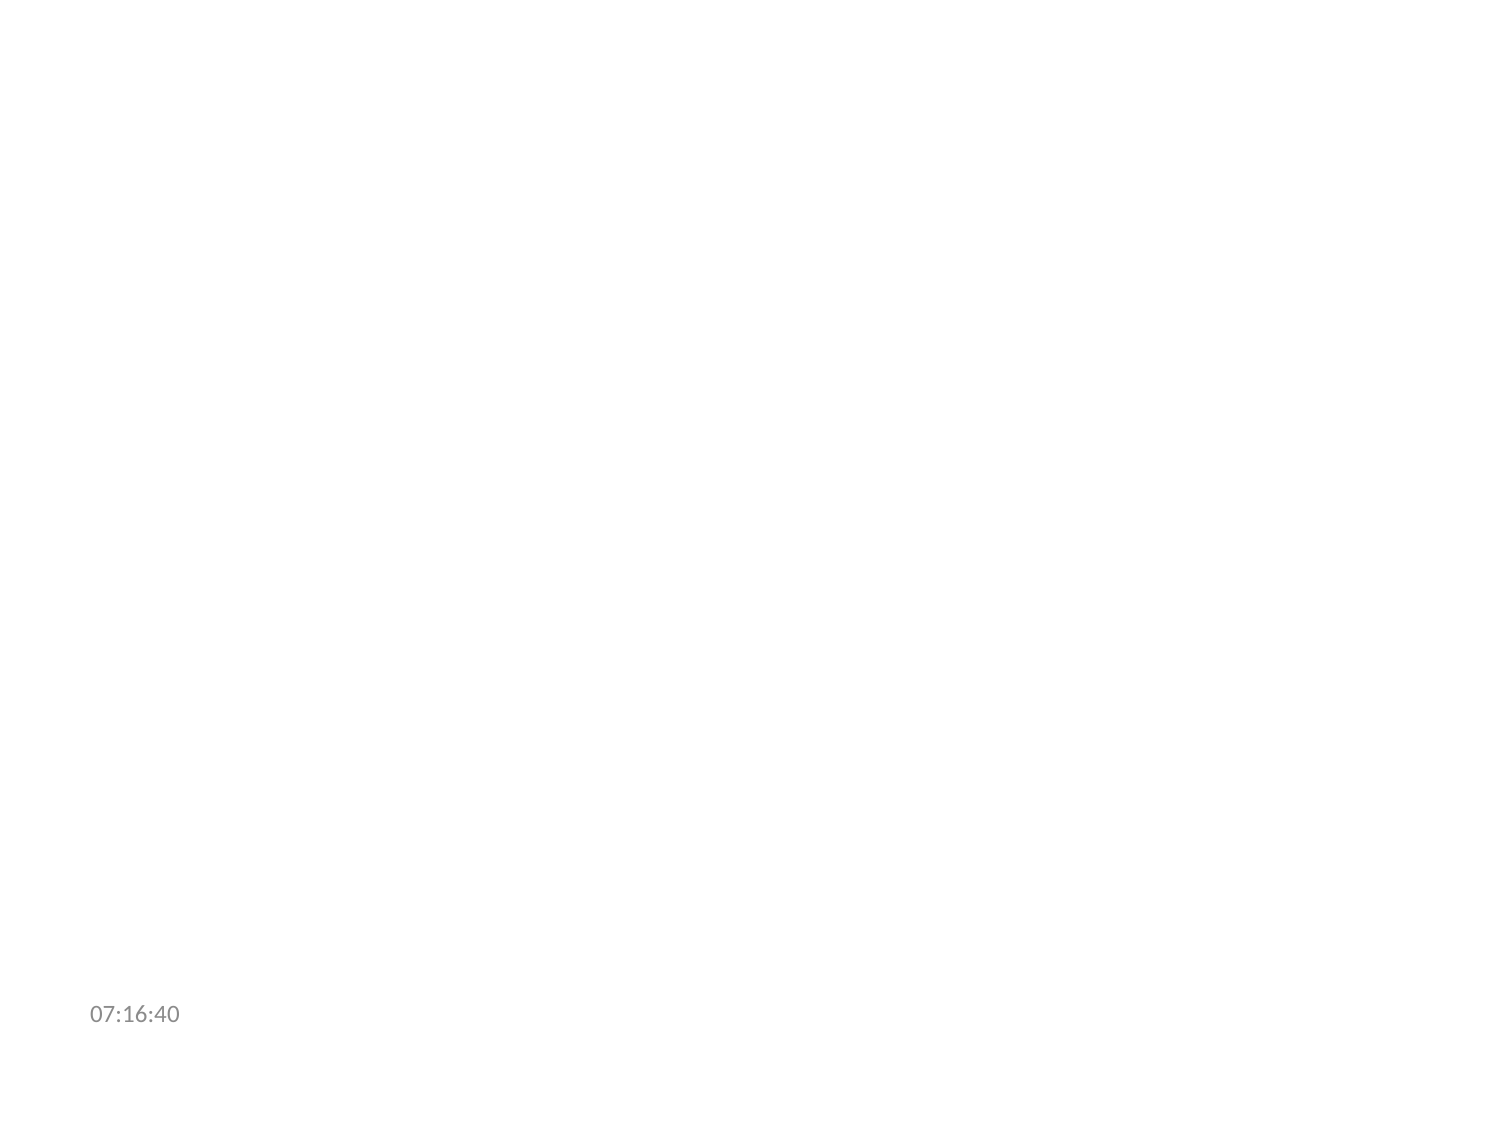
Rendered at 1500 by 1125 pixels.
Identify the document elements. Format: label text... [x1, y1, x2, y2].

text_box 15:35:09 [75, 982, 425, 1043]
